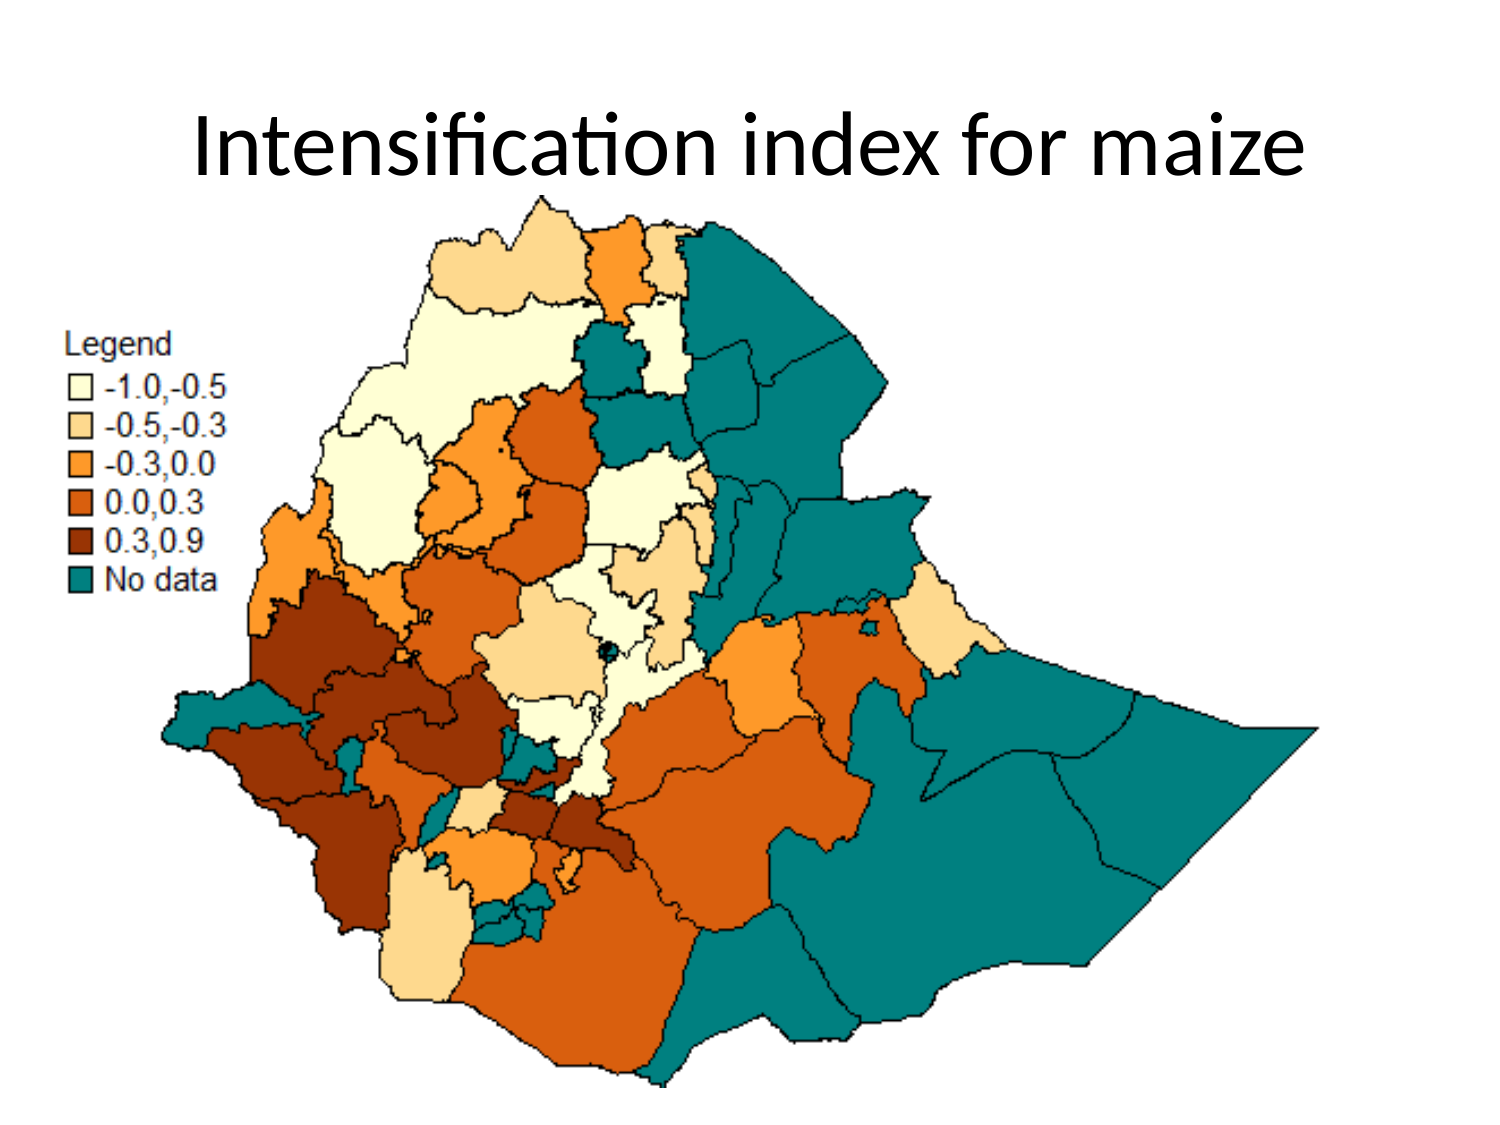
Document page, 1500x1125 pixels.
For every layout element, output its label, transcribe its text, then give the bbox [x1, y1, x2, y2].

picture [53, 194, 1426, 1088]
title Intensification index for maize [75, 45, 1425, 194]
